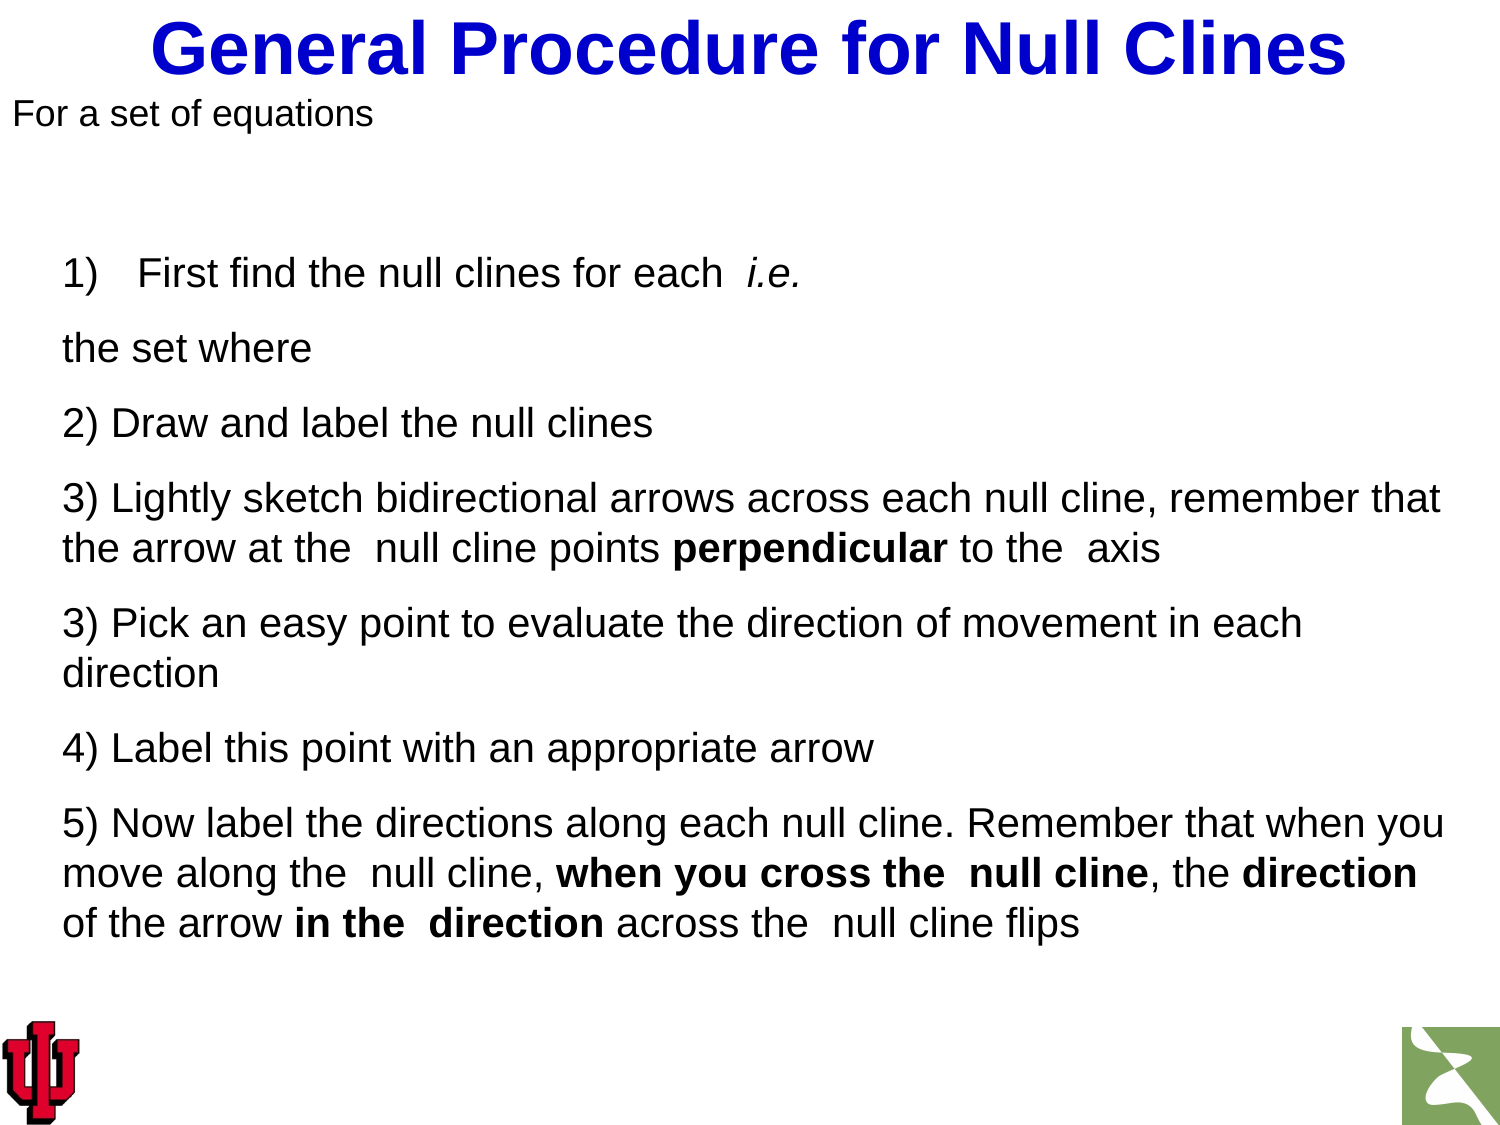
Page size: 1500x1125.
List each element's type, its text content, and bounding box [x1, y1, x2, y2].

title General Procedure for Null Clines [0, 0, 1500, 90]
picture [1402, 1027, 1500, 1125]
picture [0, 1020, 80, 1125]
